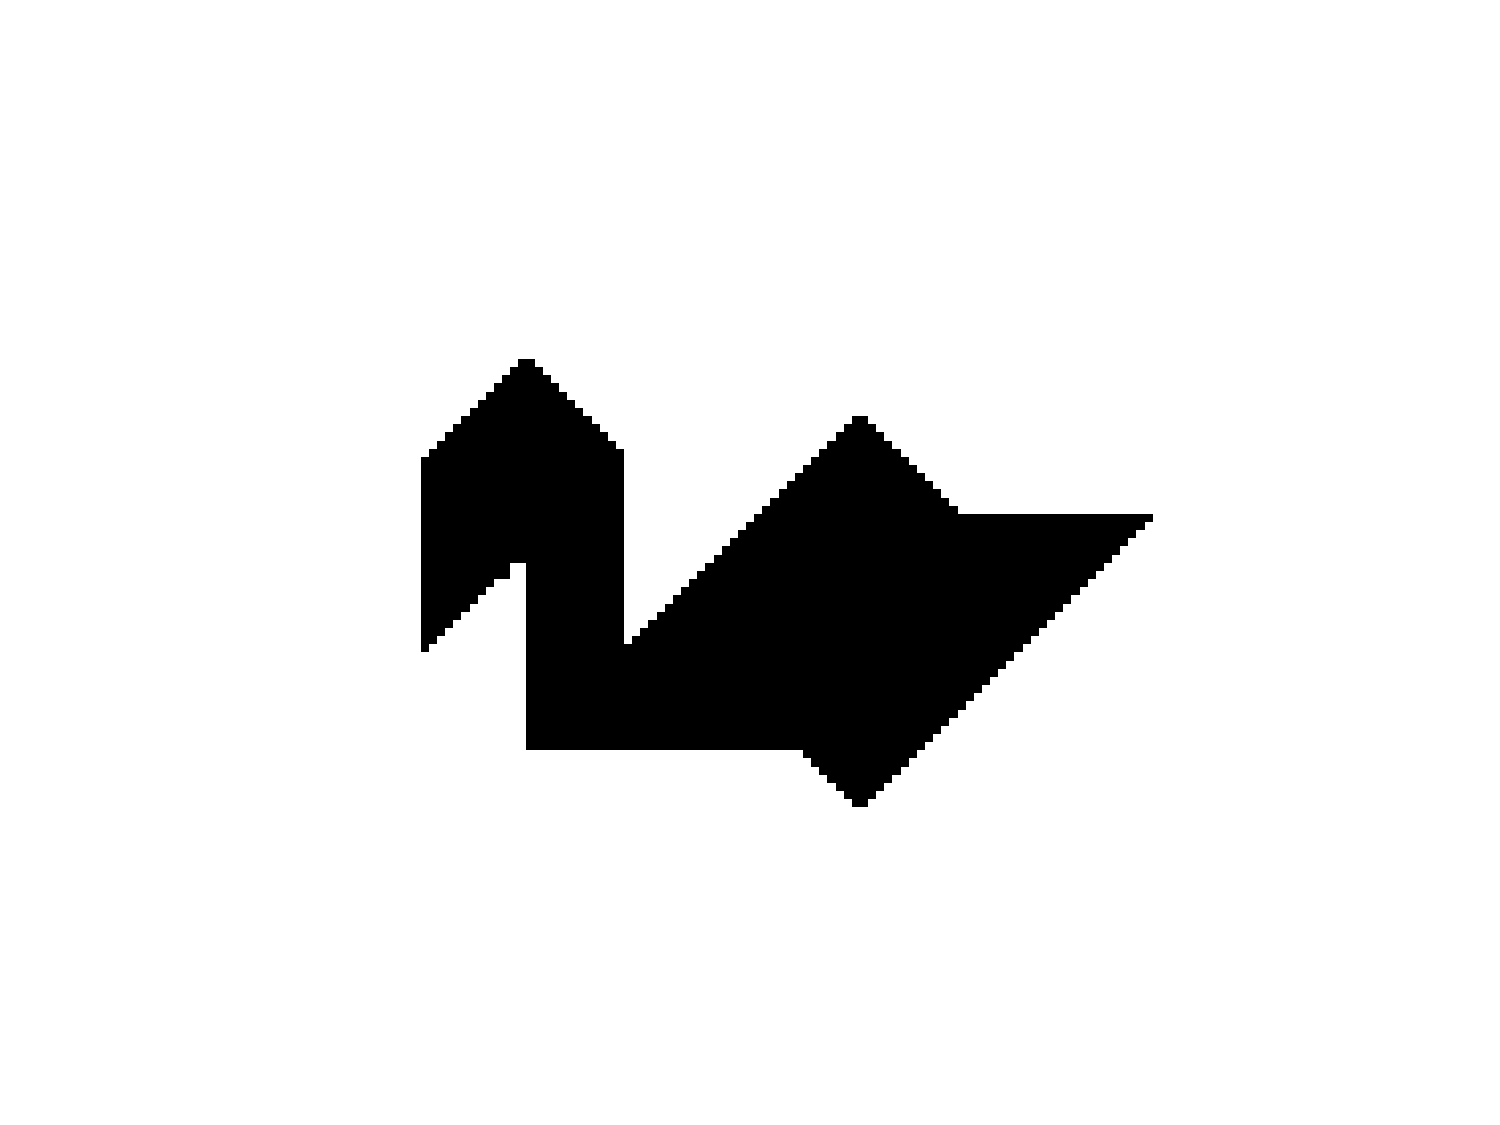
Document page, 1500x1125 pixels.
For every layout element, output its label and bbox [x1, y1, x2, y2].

picture [348, 172, 1259, 980]
